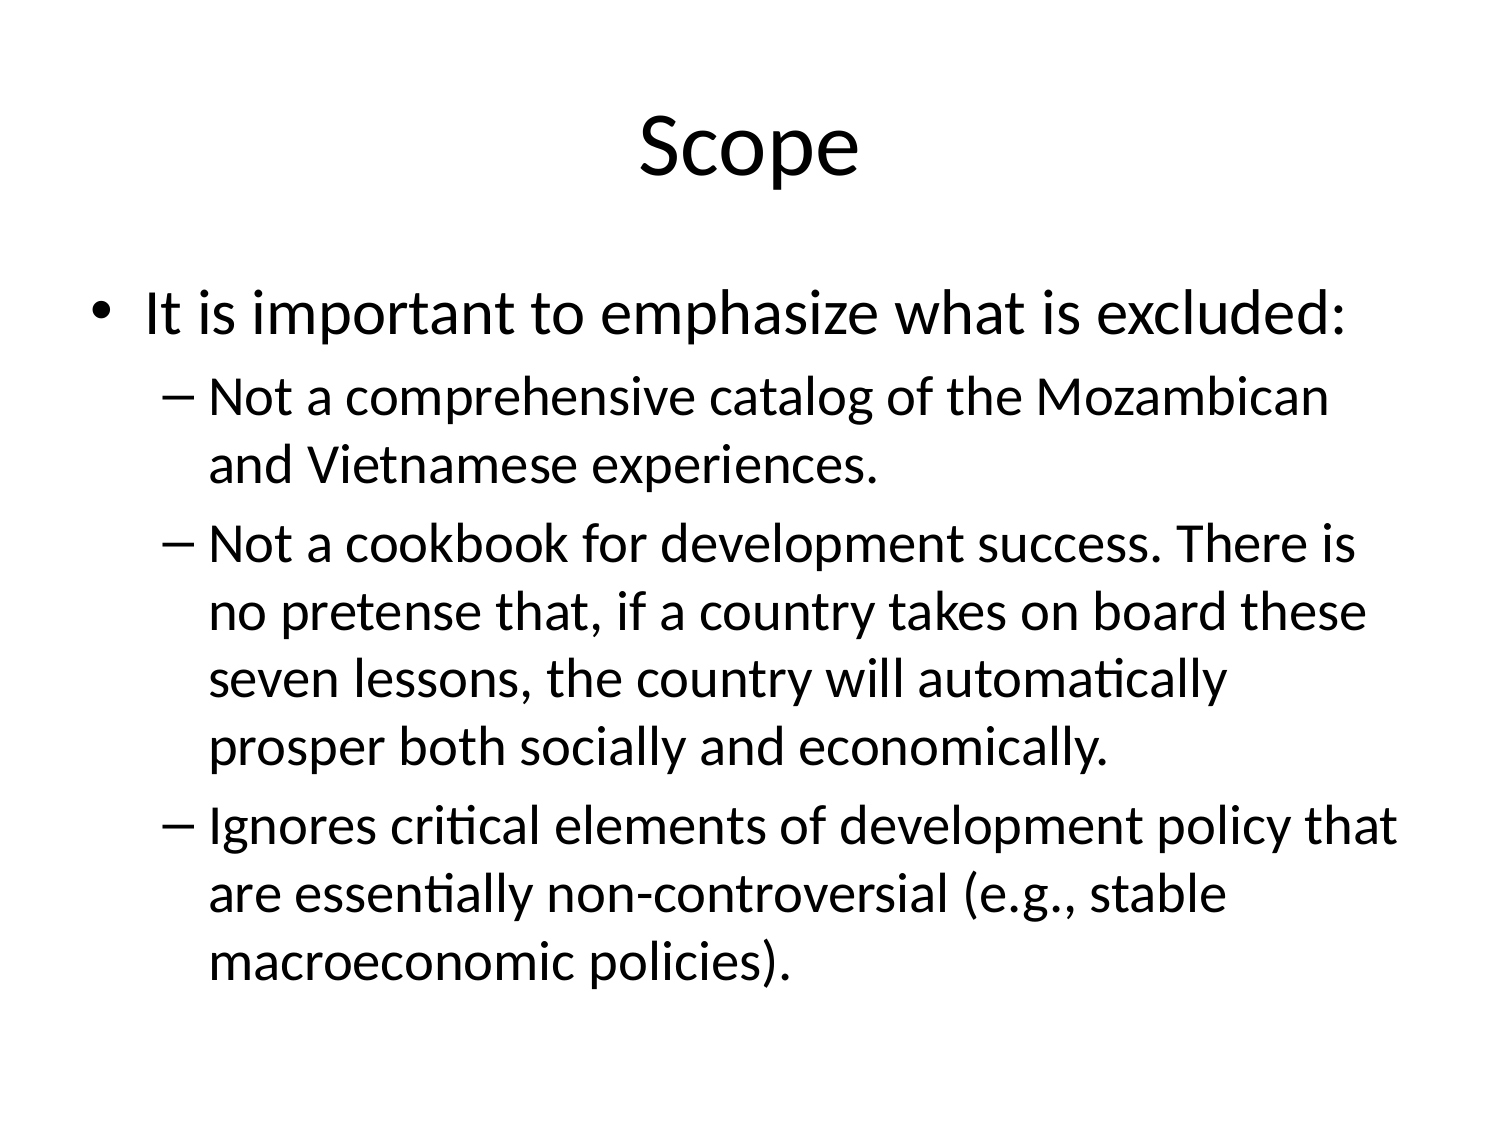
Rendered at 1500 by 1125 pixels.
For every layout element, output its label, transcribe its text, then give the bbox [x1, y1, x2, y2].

title Scope [75, 45, 1425, 233]
list It is important to emphasize what is excluded: Not a comprehensive catalog of the Mozambican and Vietnamese experiences. Not a cookbook for development success. There is no pretense that, if a country takes on board these seven lessons, the country will automatically prosper both socially and economically. Ignores critical elements of development policy that are essentially non-controversial (e.g., stable macroeconomic policies). [75, 262, 1425, 1005]
